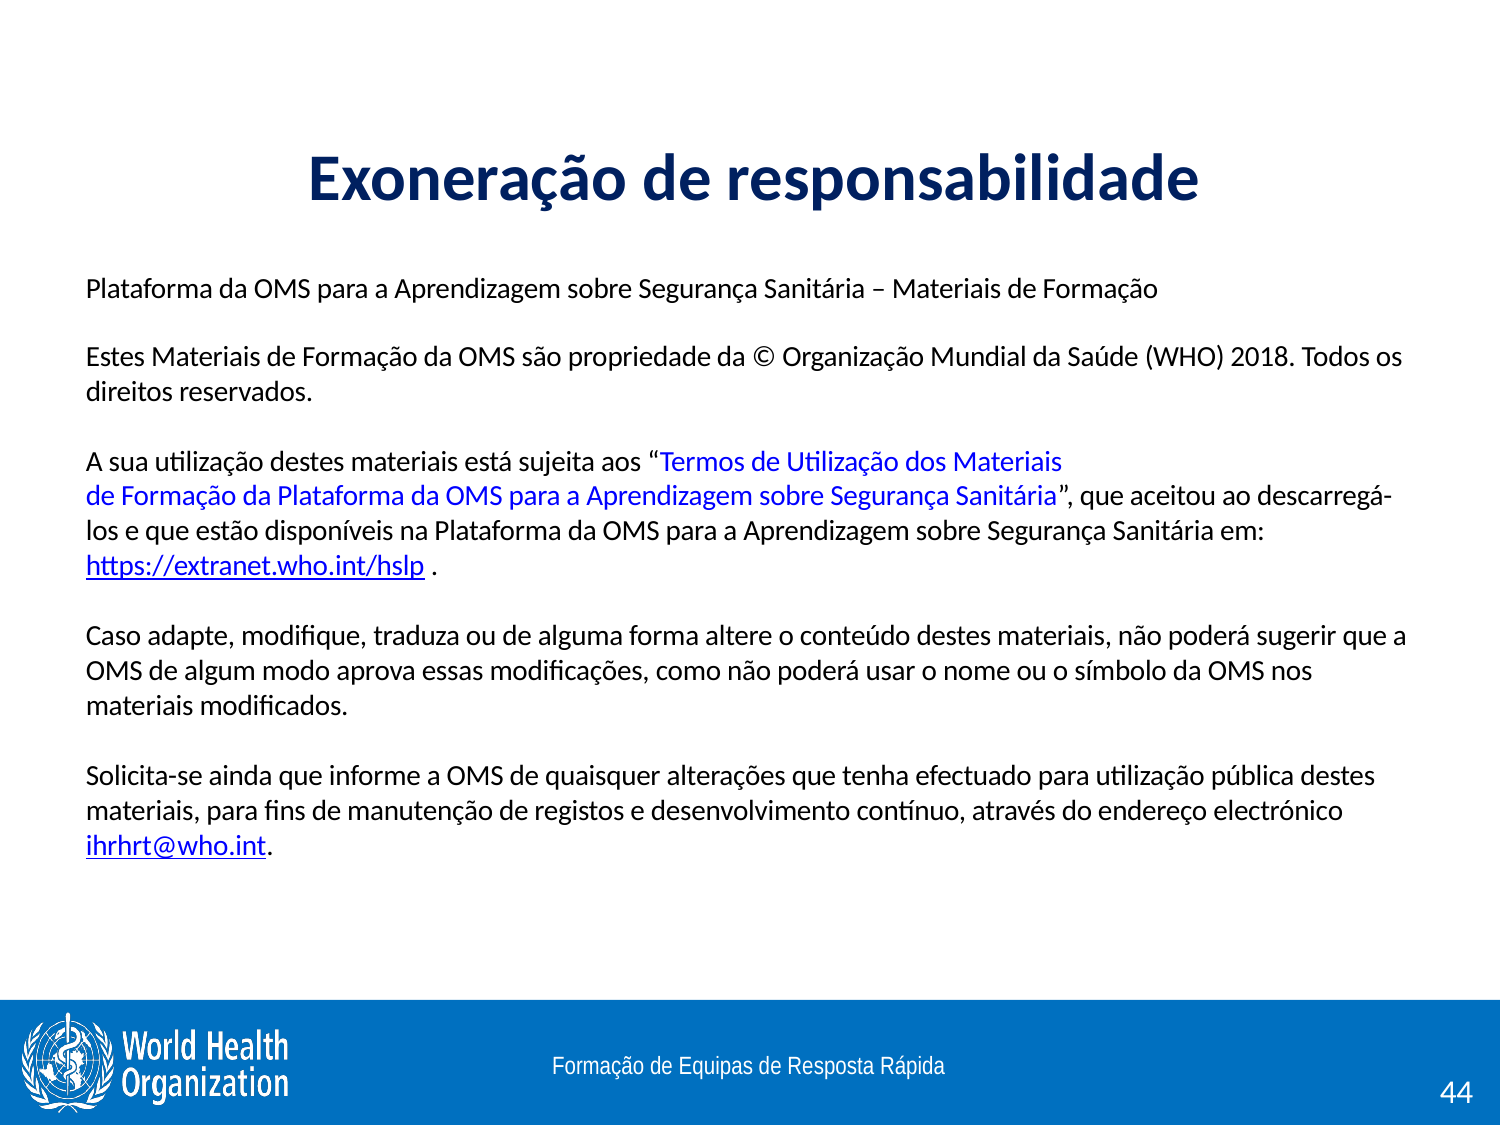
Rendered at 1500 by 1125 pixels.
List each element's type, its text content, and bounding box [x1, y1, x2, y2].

text_box Exoneração de responsabilidade Plataforma da OMS para a Aprendizagem sobre Segurança Sanitária – Materiais de Formação Estes Materiais de Formação da OMS são propriedade da © Organização Mundial da Saúde (WHO) 2018. Todos os direitos reservados. A sua utilização destes materiais está sujeita aos “Termos de Utilização dos Materiais de Formação da Plataforma da OMS para a Aprendizagem sobre Segurança Sanitária”, que aceitou ao descarregá-los e que estão disponíveis na Plataforma da OMS para a Aprendizagem sobre Segurança Sanitária em: https://extranet.who.int/hslp . Caso adapte, modifique, traduza ou de alguma forma altere o conteúdo destes materiais, não poderá sugerir que a OMS de algum modo aprova essas modificações, como não poderá usar o nome ou o símbolo da OMS nos materiais modificados. Solicita-se ainda que informe a OMS de quaisquer alterações que tenha efectuado para utilização pública destes materiais, para fins de manutenção de registos e desenvolvimento contínuo, através do endereço electrónico ihrhrt@who.int. [70, 125, 1430, 999]
picture [21, 1012, 288, 1113]
